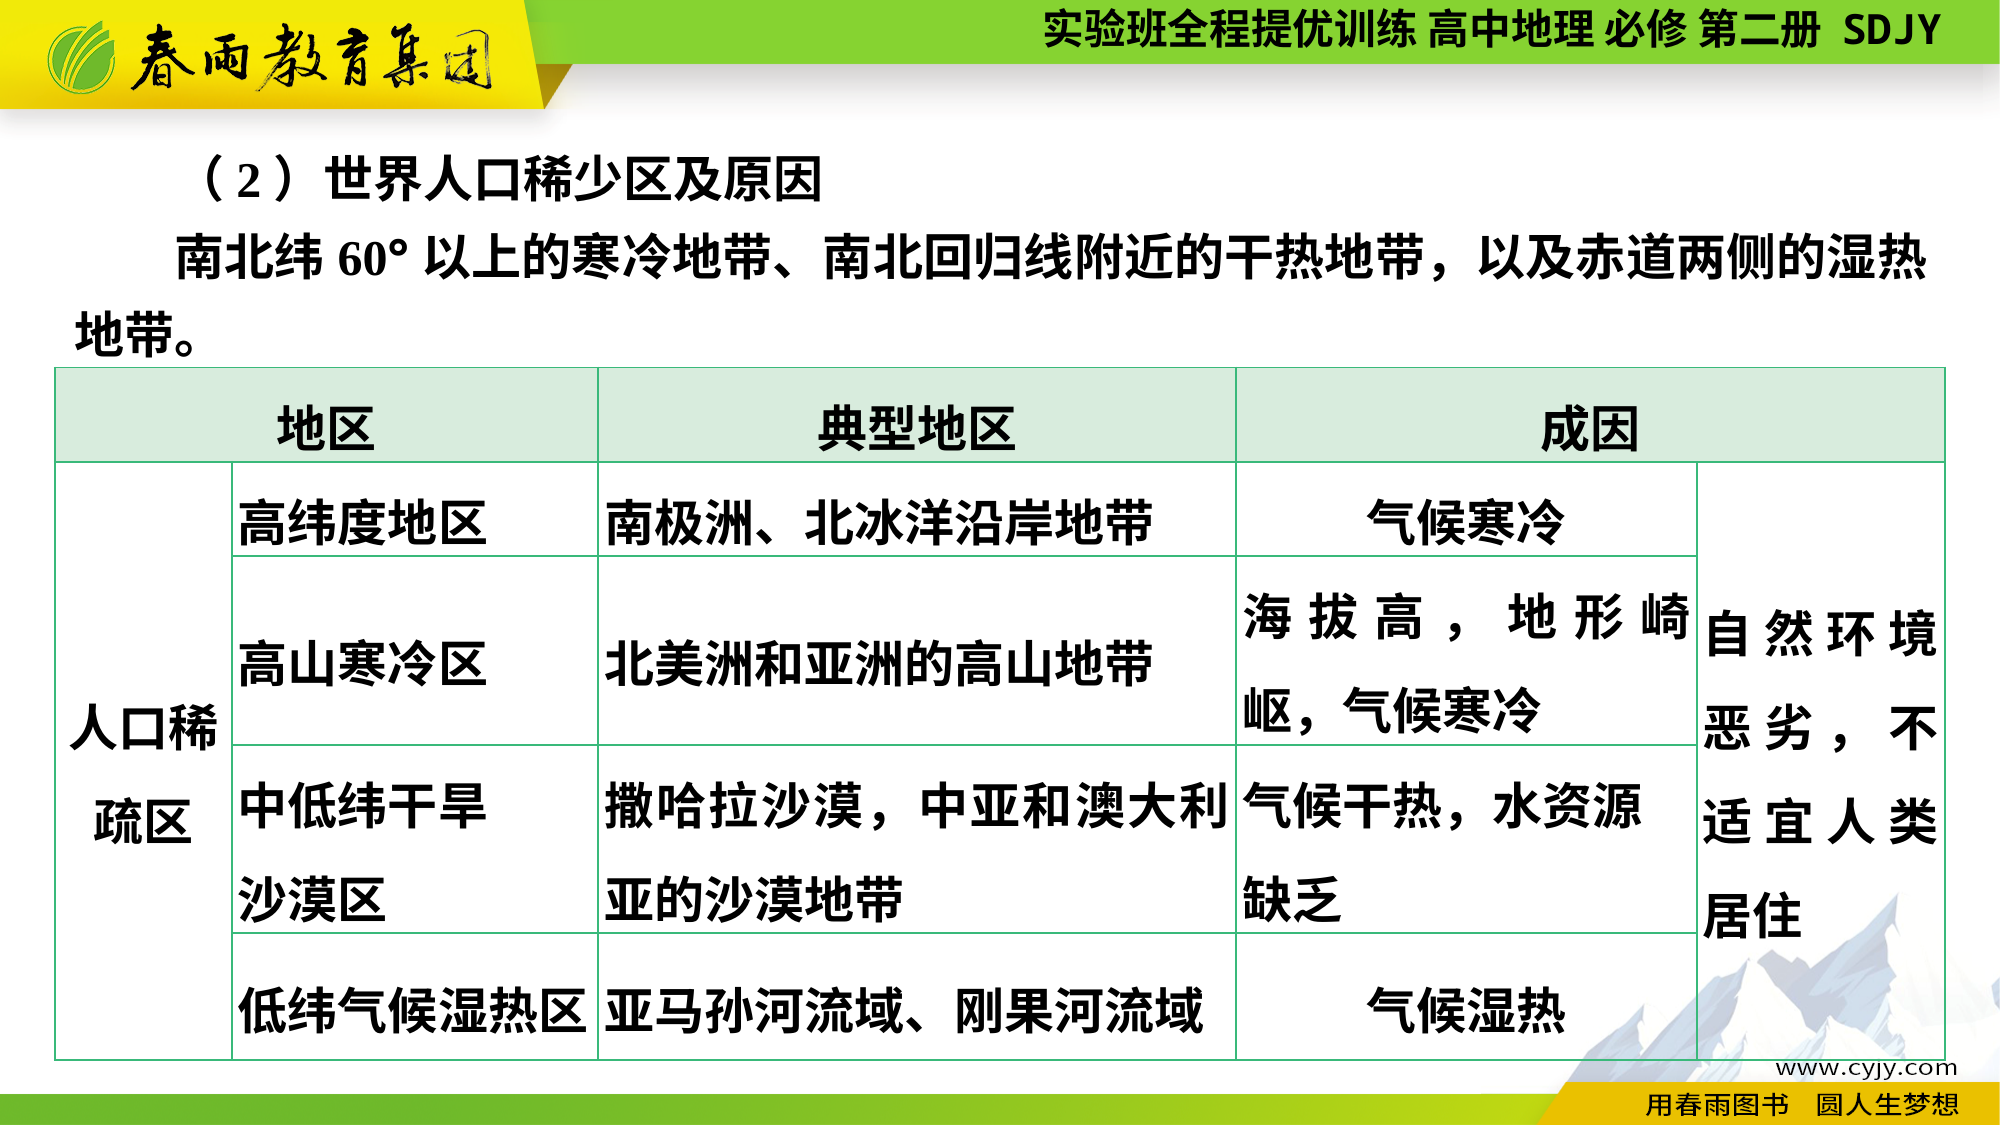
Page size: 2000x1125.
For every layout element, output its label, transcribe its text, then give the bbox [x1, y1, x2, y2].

table_cell 海拔高，地形崎岖，气候寒冷 [1237, 557, 1696, 744]
table_cell 低纬气候湿热区 [233, 934, 597, 1059]
table_cell 人口稀 疏区 [56, 463, 231, 1059]
table_cell 气候干热，水资源缺乏 [1237, 746, 1696, 932]
list （2）世界人口稀少区及原因 南北纬60°以上的寒冷地带、南北回归线附近的干热地带，以及赤道两侧的湿热地带。 [59, 122, 1944, 366]
table_cell 中低纬干旱 沙漠区 [233, 746, 597, 932]
table_cell 撒哈拉沙漠，中亚和澳大利亚的沙漠地带 [599, 746, 1235, 932]
table_header 成因 [1237, 368, 1944, 461]
table_cell 气候湿热 [1237, 934, 1696, 1059]
table_cell 自然环境恶劣，不适宜人类居住 [1698, 463, 1944, 1059]
table_header 地区 [56, 368, 597, 461]
table_cell 南极洲、北冰洋沿岸地带 [599, 463, 1235, 555]
table_header 典型地区 [599, 368, 1235, 461]
table_cell 北美洲和亚洲的高山地带 [599, 557, 1235, 744]
table_cell 亚马孙河流域、刚果河流域 [599, 934, 1235, 1059]
picture [0, 0, 2000, 1125]
table_cell 气候寒冷 [1237, 463, 1696, 555]
table_cell 高纬度地区 [233, 463, 597, 555]
table_cell 高山寒冷区 [233, 557, 597, 744]
